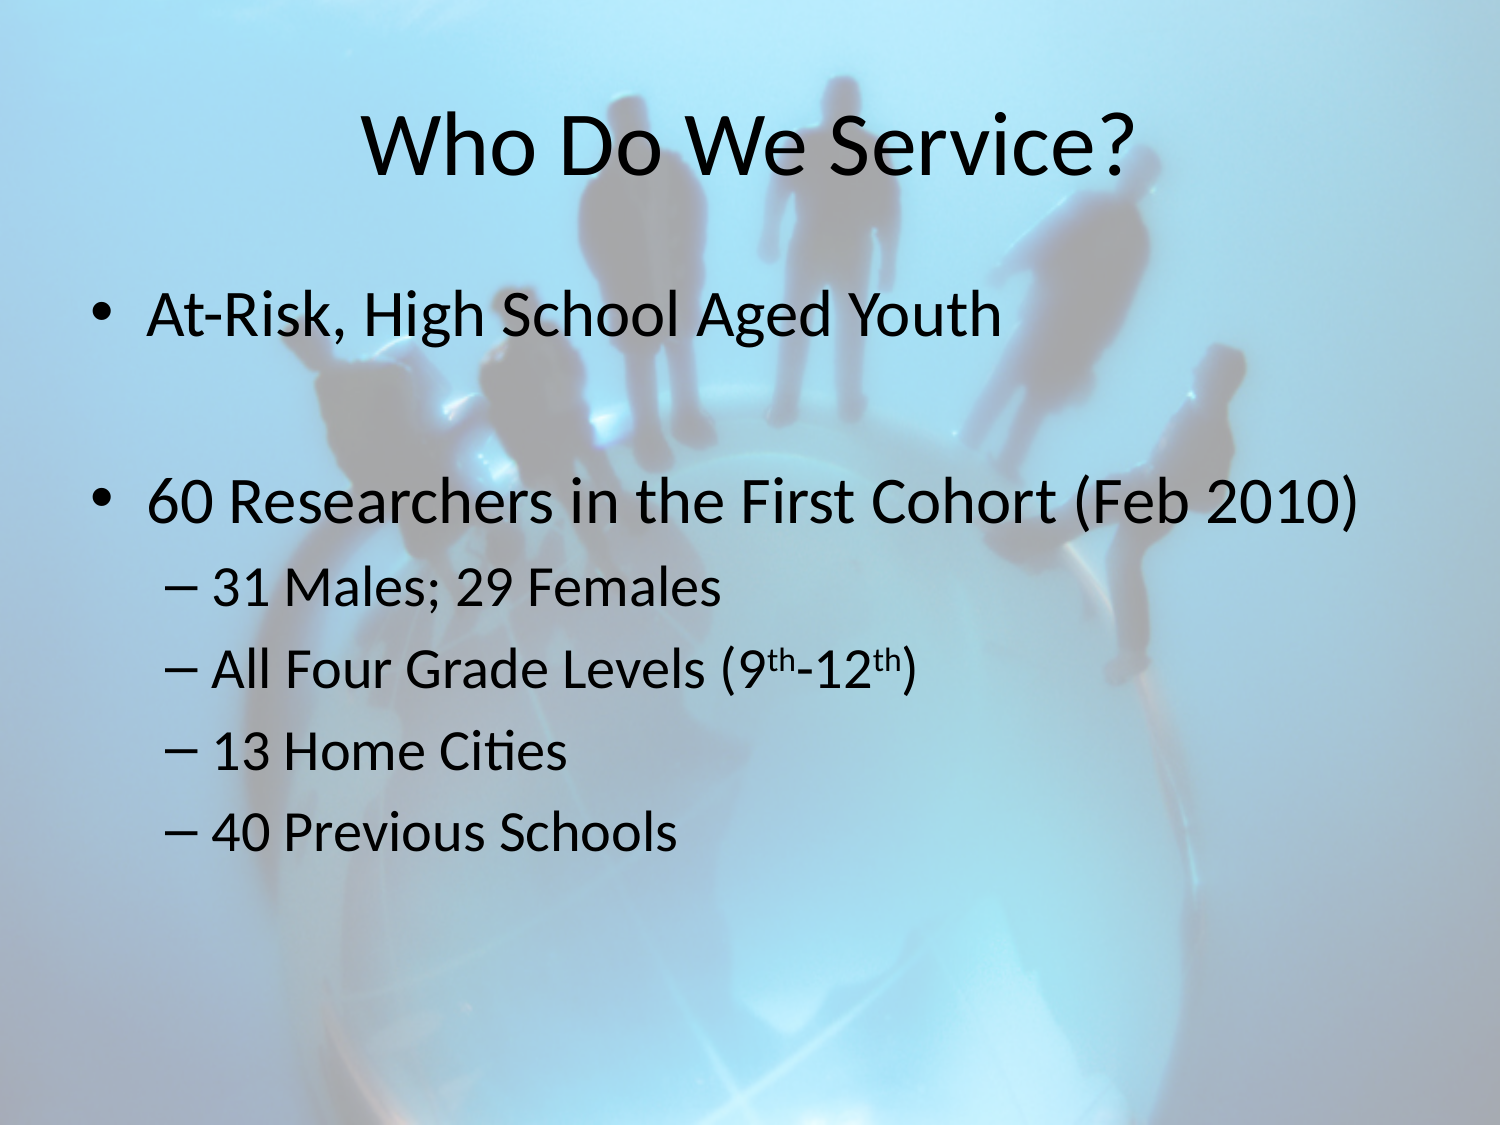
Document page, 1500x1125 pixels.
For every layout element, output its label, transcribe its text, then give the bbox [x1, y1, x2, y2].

list At-Risk, High School Aged Youth 60 Researchers in the First Cohort (Feb 2010) 31 Males; 29 Females All Four Grade Levels (9th-12th) 13 Home Cities 40 Previous Schools [75, 262, 1425, 1005]
title Who Do We Service? [75, 45, 1425, 233]
